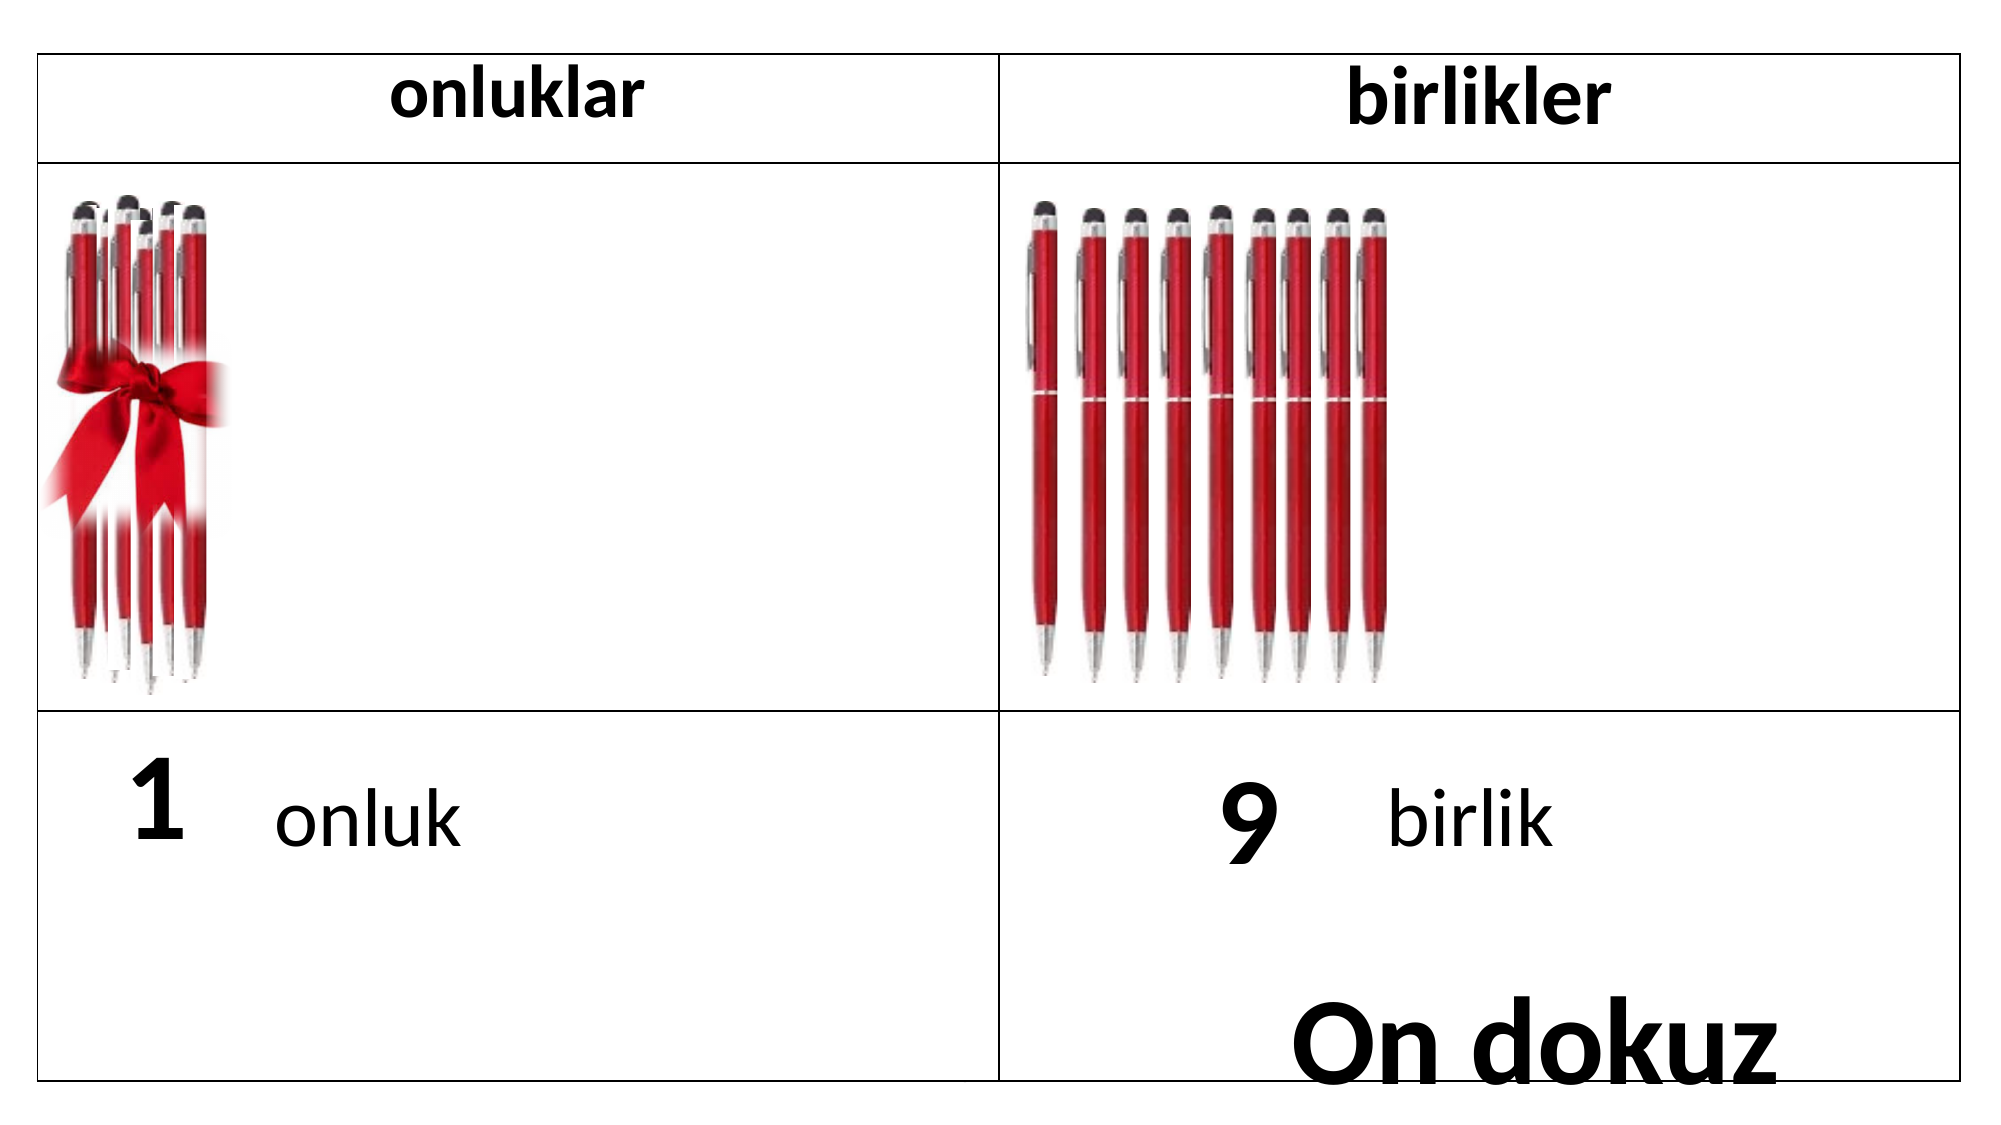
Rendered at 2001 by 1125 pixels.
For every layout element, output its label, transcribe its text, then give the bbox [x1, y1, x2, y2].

picture [1024, 201, 1058, 676]
table_header birlikler [1000, 55, 1959, 162]
picture [1318, 208, 1351, 683]
text_box On dokuz [1276, 952, 1832, 1117]
text_box 1 [110, 707, 234, 873]
table_cell [1000, 164, 1959, 710]
picture [1243, 208, 1277, 683]
picture [1278, 208, 1311, 683]
table_cell [1000, 712, 1959, 1080]
picture [37, 195, 234, 695]
text_box onluk [259, 755, 497, 871]
picture [1116, 208, 1149, 683]
picture [1354, 208, 1387, 683]
picture [1073, 208, 1107, 683]
table_header onluklar [38, 55, 998, 162]
table_cell [38, 712, 998, 1080]
picture [1201, 205, 1234, 679]
text_box 9 [1183, 732, 1329, 898]
picture [1158, 208, 1191, 683]
table_cell [38, 164, 998, 710]
footer Kazım KAT [662, 1042, 1338, 1103]
text_box birlik [1371, 755, 1569, 871]
